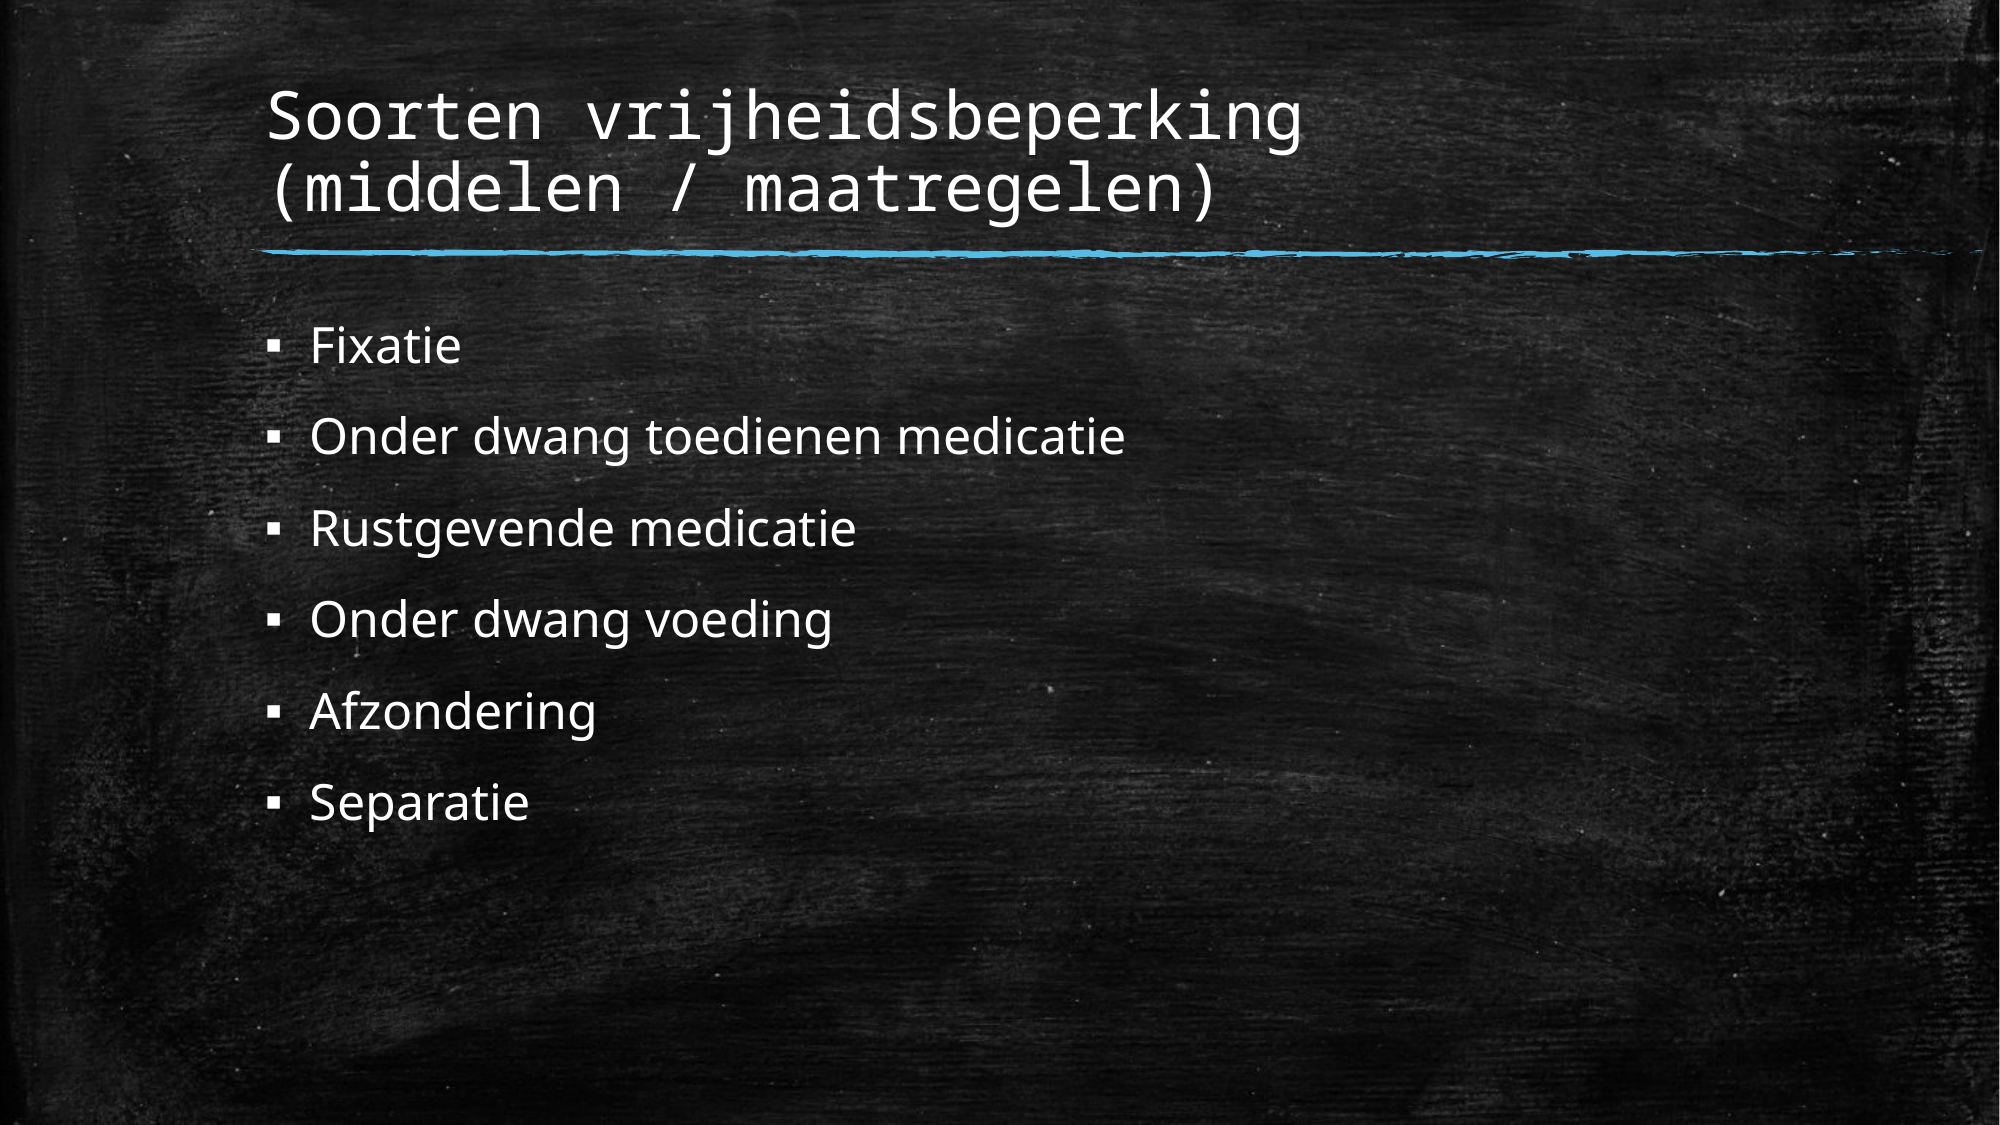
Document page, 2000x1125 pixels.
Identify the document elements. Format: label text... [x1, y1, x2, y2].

list Fixatie Onder dwang toedienen medicatie Rustgevende medicatie Onder dwang voeding Afzondering Separatie [249, 312, 1750, 1013]
title Soorten vrijheidsbeperking (middelen / maatregelen) [249, 66, 2000, 234]
